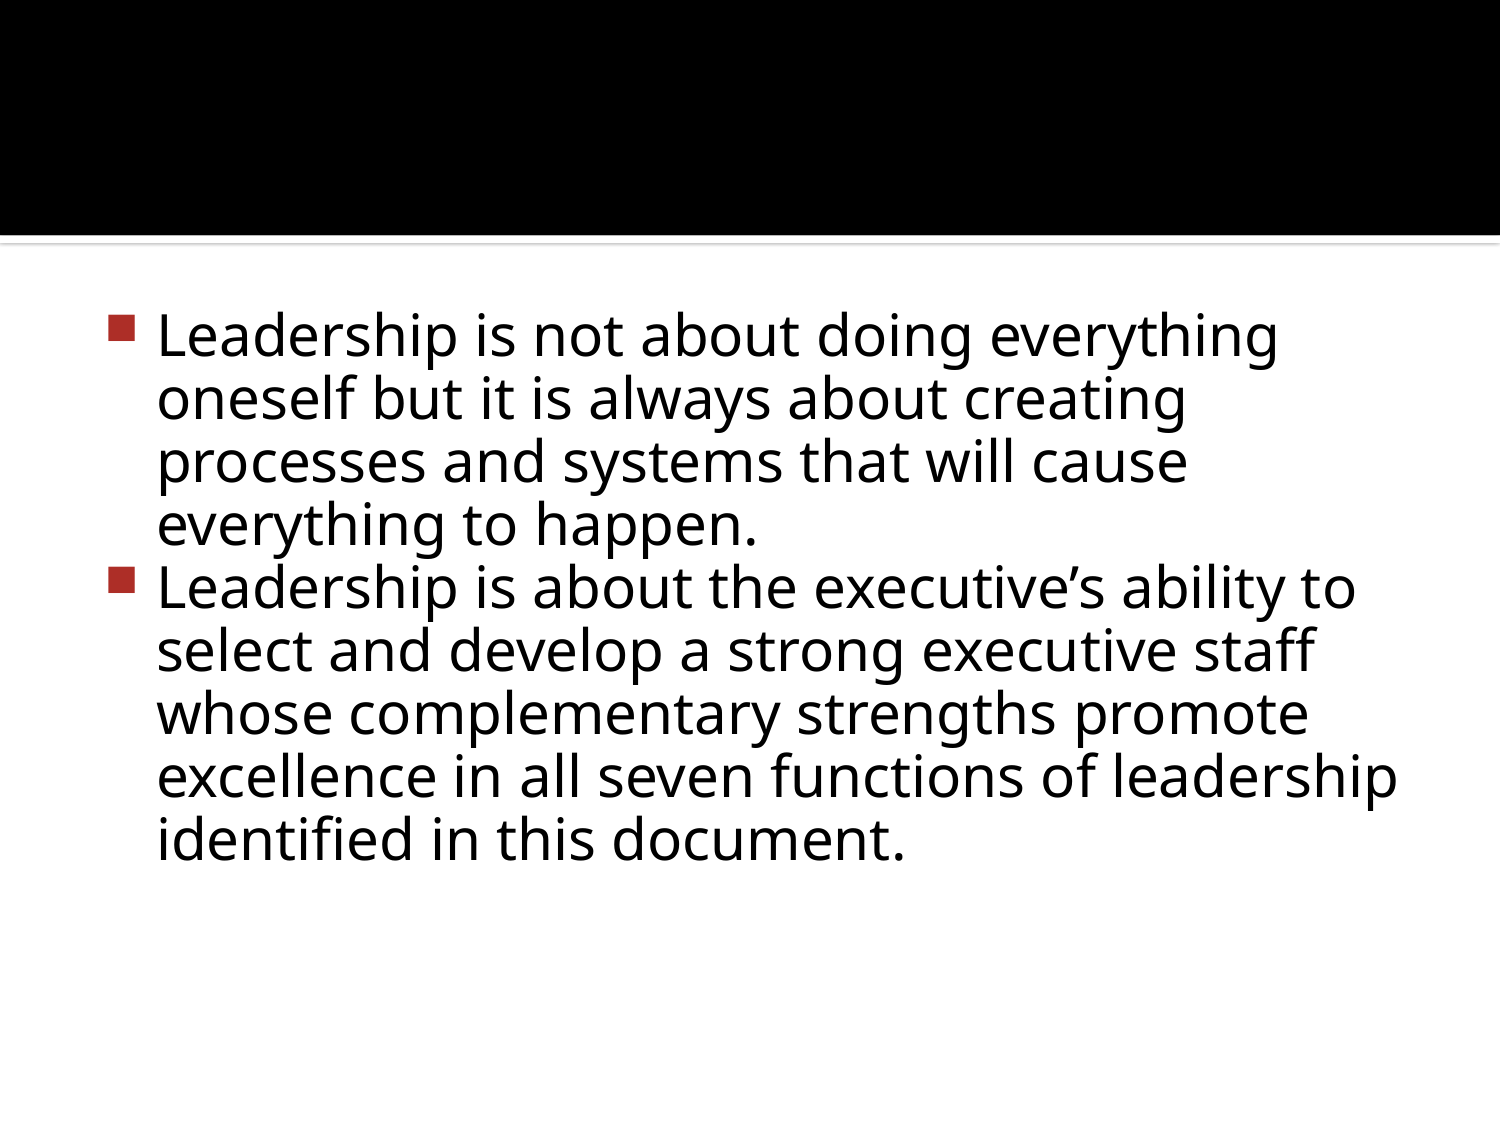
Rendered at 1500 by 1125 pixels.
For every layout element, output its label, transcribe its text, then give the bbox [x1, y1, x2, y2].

list Leadership is not about doing everything oneself but it is always about creating processes and systems that will cause everything to happen. Leadership is about the executive’s ability to select and develop a strong executive staff whose complementary strengths promote excellence in all seven functions of leadership identified in this document. [75, 291, 1425, 1050]
